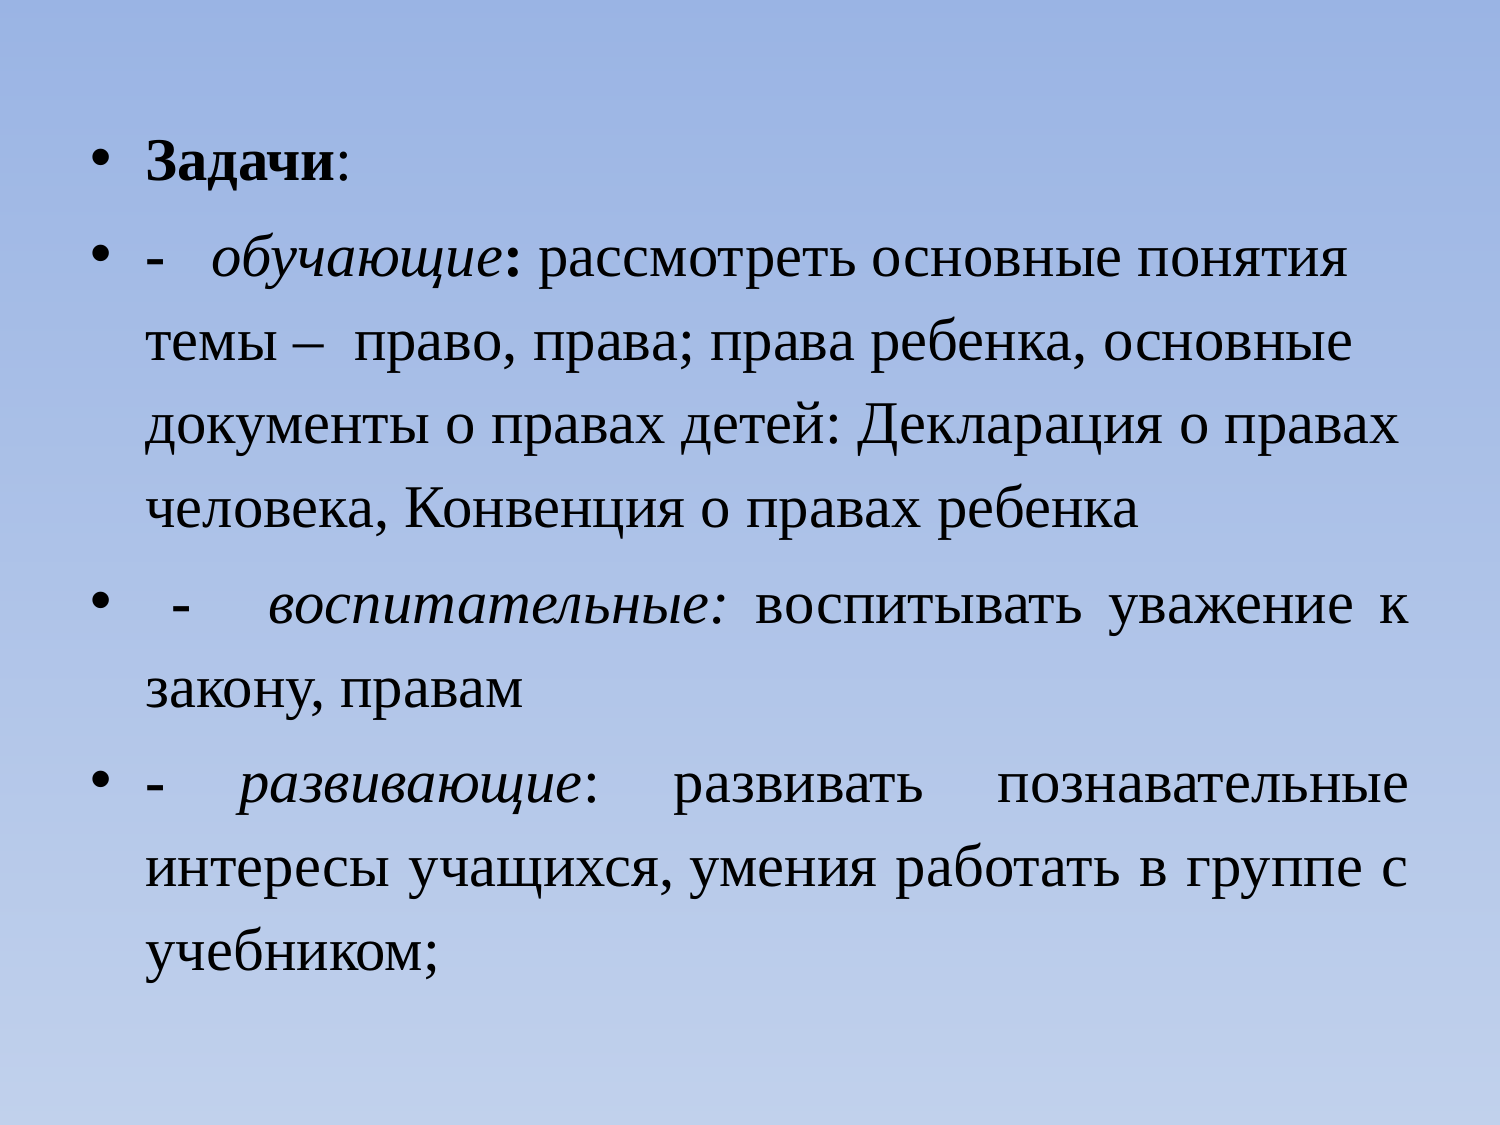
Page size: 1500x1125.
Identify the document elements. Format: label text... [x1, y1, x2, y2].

list Задачи: - обучающие: рассмотреть основные понятия темы – право, права; права ребенка, основные документы о правах детей: Декларация о правах человека, Конвенция о правах ребенка - воспитательные: воспитывать уважение к закону, правам - развивающие: развивать познавательные интересы учащихся, умения работать в группе с учебником; [75, 101, 1425, 1005]
